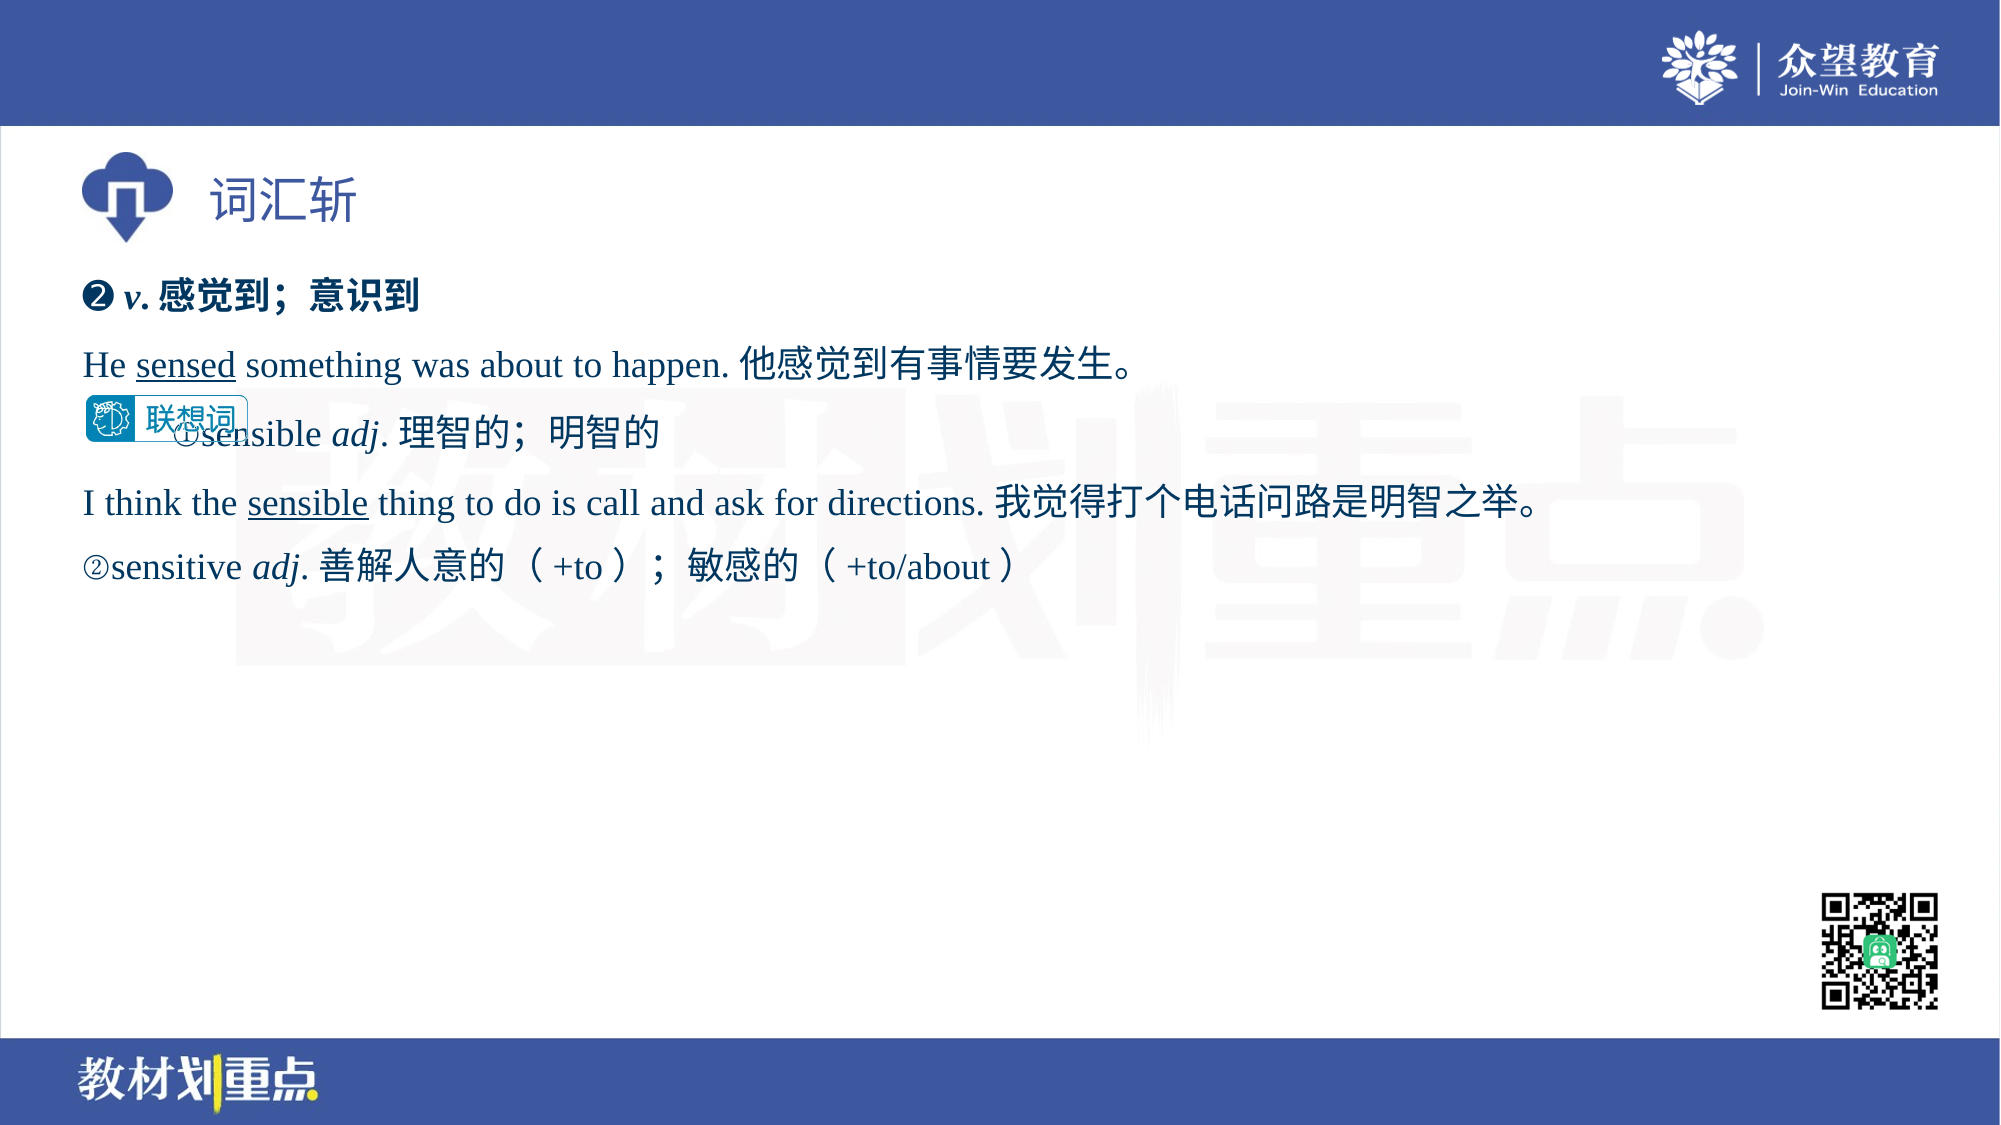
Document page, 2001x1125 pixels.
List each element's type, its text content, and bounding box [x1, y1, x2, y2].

text_box ➋ v.感觉到；意识到 He sensed something was about to happen.他感觉到有事情要发生。 ①sensible adj.理智的；明智的 I think the sensible thing to do is call and ask for directions.我觉得打个电话问路是明智之举。 ②sensitive adj.善解人意的（+to）；敏感的（+to/about） [82, 247, 1817, 581]
picture [0, 0, 2000, 1125]
